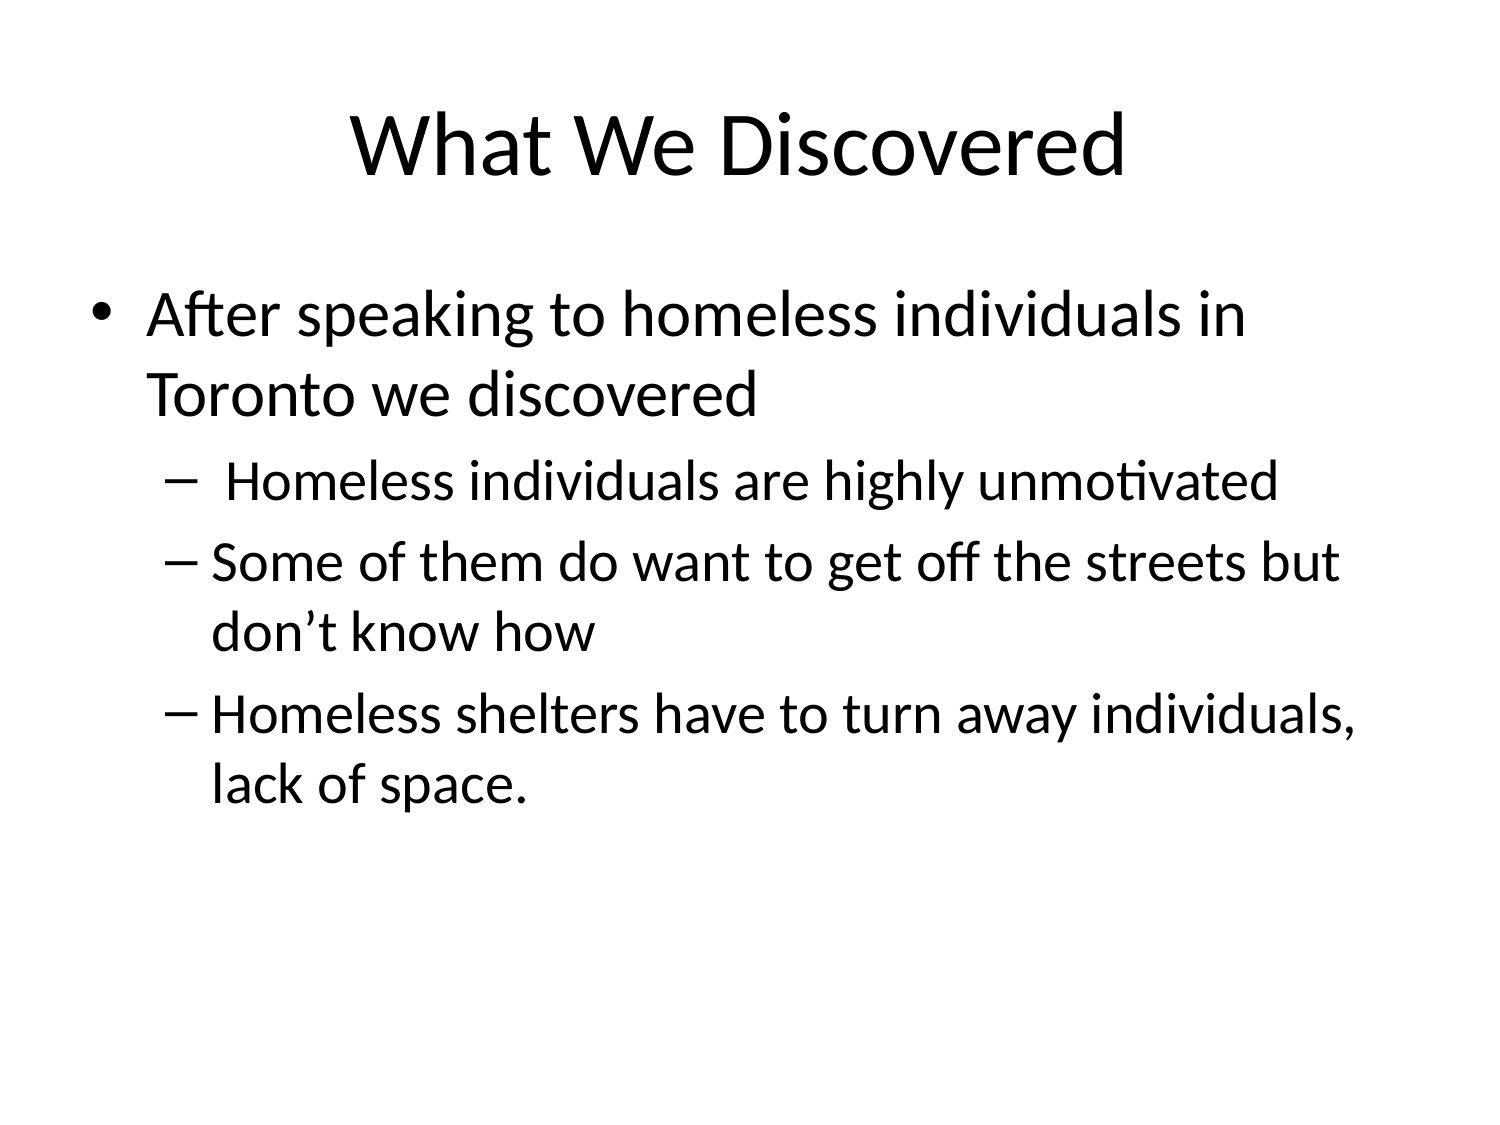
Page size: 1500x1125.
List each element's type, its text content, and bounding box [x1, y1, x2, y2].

title What We Discovered [75, 45, 1425, 233]
list After speaking to homeless individuals in Toronto we discovered Homeless individuals are highly unmotivated Some of them do want to get off the streets but don’t know how Homeless shelters have to turn away individuals, lack of space. [75, 262, 1425, 1005]
